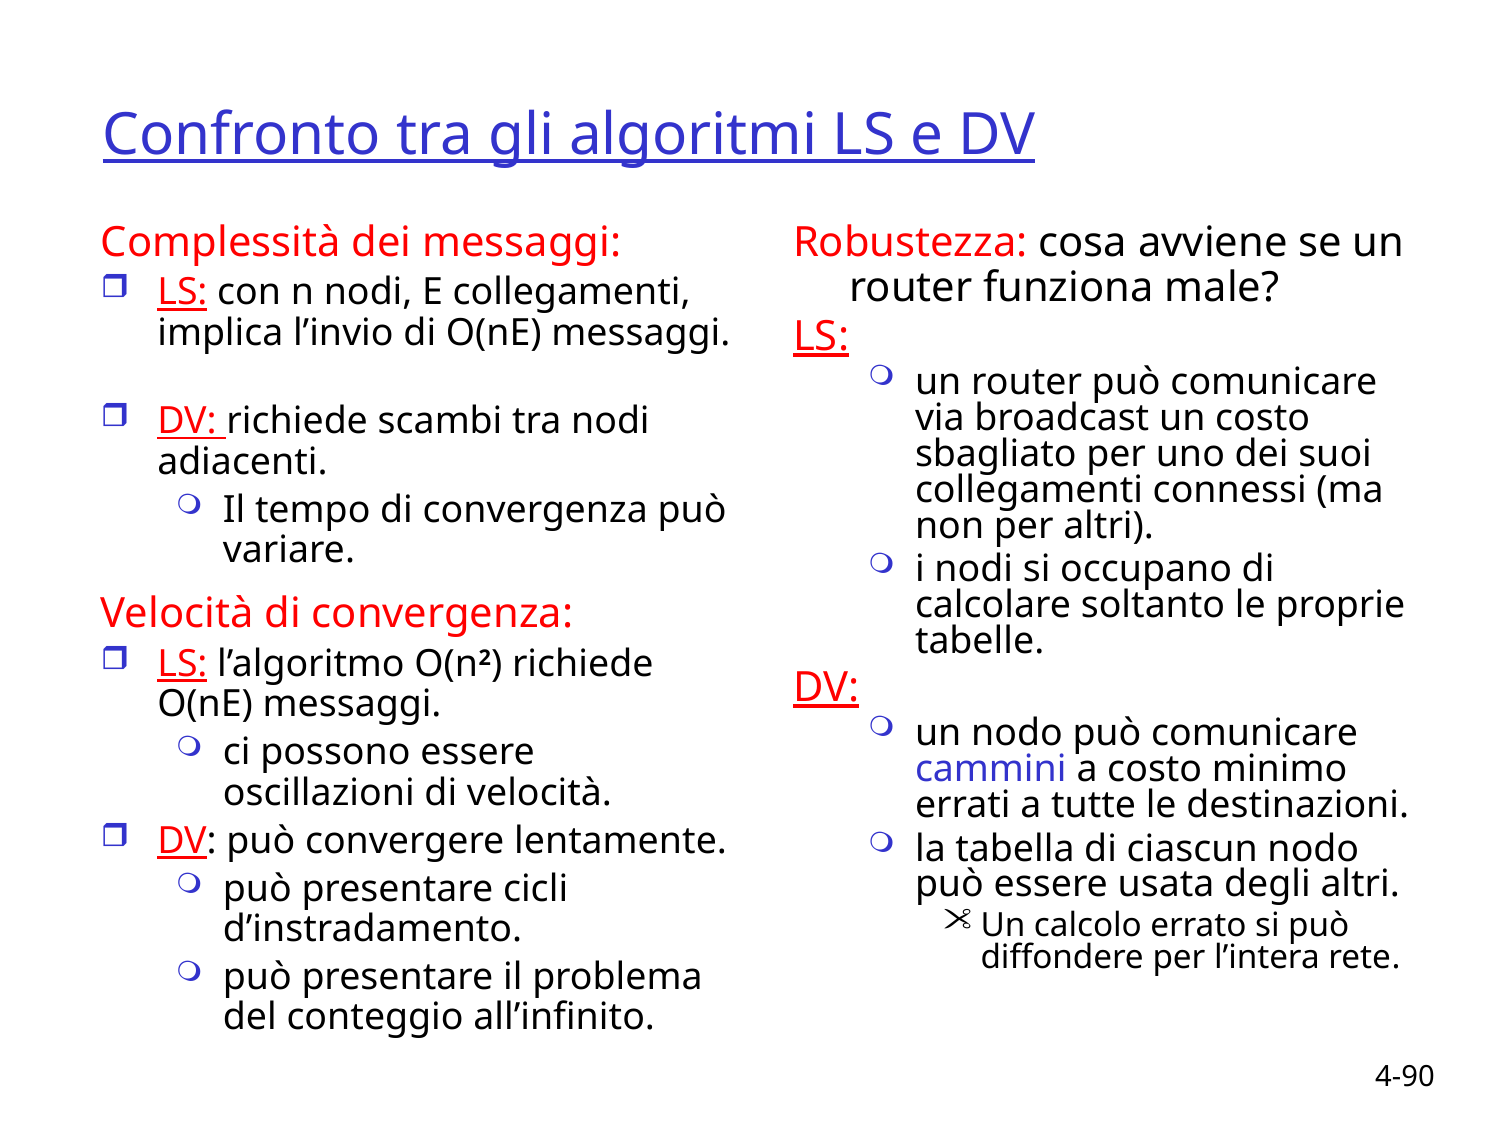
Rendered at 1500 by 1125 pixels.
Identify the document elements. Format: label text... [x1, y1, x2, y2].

list Complessità dei messaggi: LS: con n nodi, E collegamenti, implica l’invio di O(nE) messaggi. DV: richiede scambi tra nodi adiacenti. Il tempo di convergenza può variare. Velocità di convergenza: LS: l’algoritmo O(n2) richiede O(nE) messaggi. ci possono essere oscillazioni di velocità. DV: può convergere lentamente. può presentare cicli d’instradamento. può presentare il problema del conteggio all’infinito. [85, 212, 748, 976]
title Confronto tra gli algoritmi LS e DV [87, 37, 1363, 226]
slide_number 4-90 [1338, 1049, 1451, 1125]
list Robustezza: cosa avviene se un router funziona male? LS: un router può comunicare via broadcast un costo sbagliato per uno dei suoi collegamenti connessi (ma non per altri). i nodi si occupano di calcolare soltanto le proprie tabelle. DV: un nodo può comunicare cammini a costo minimo errati a tutte le destinazioni. la tabella di ciascun nodo può essere usata degli altri. Un calcolo errato si può diffondere per l’intera rete. [777, 212, 1437, 976]
